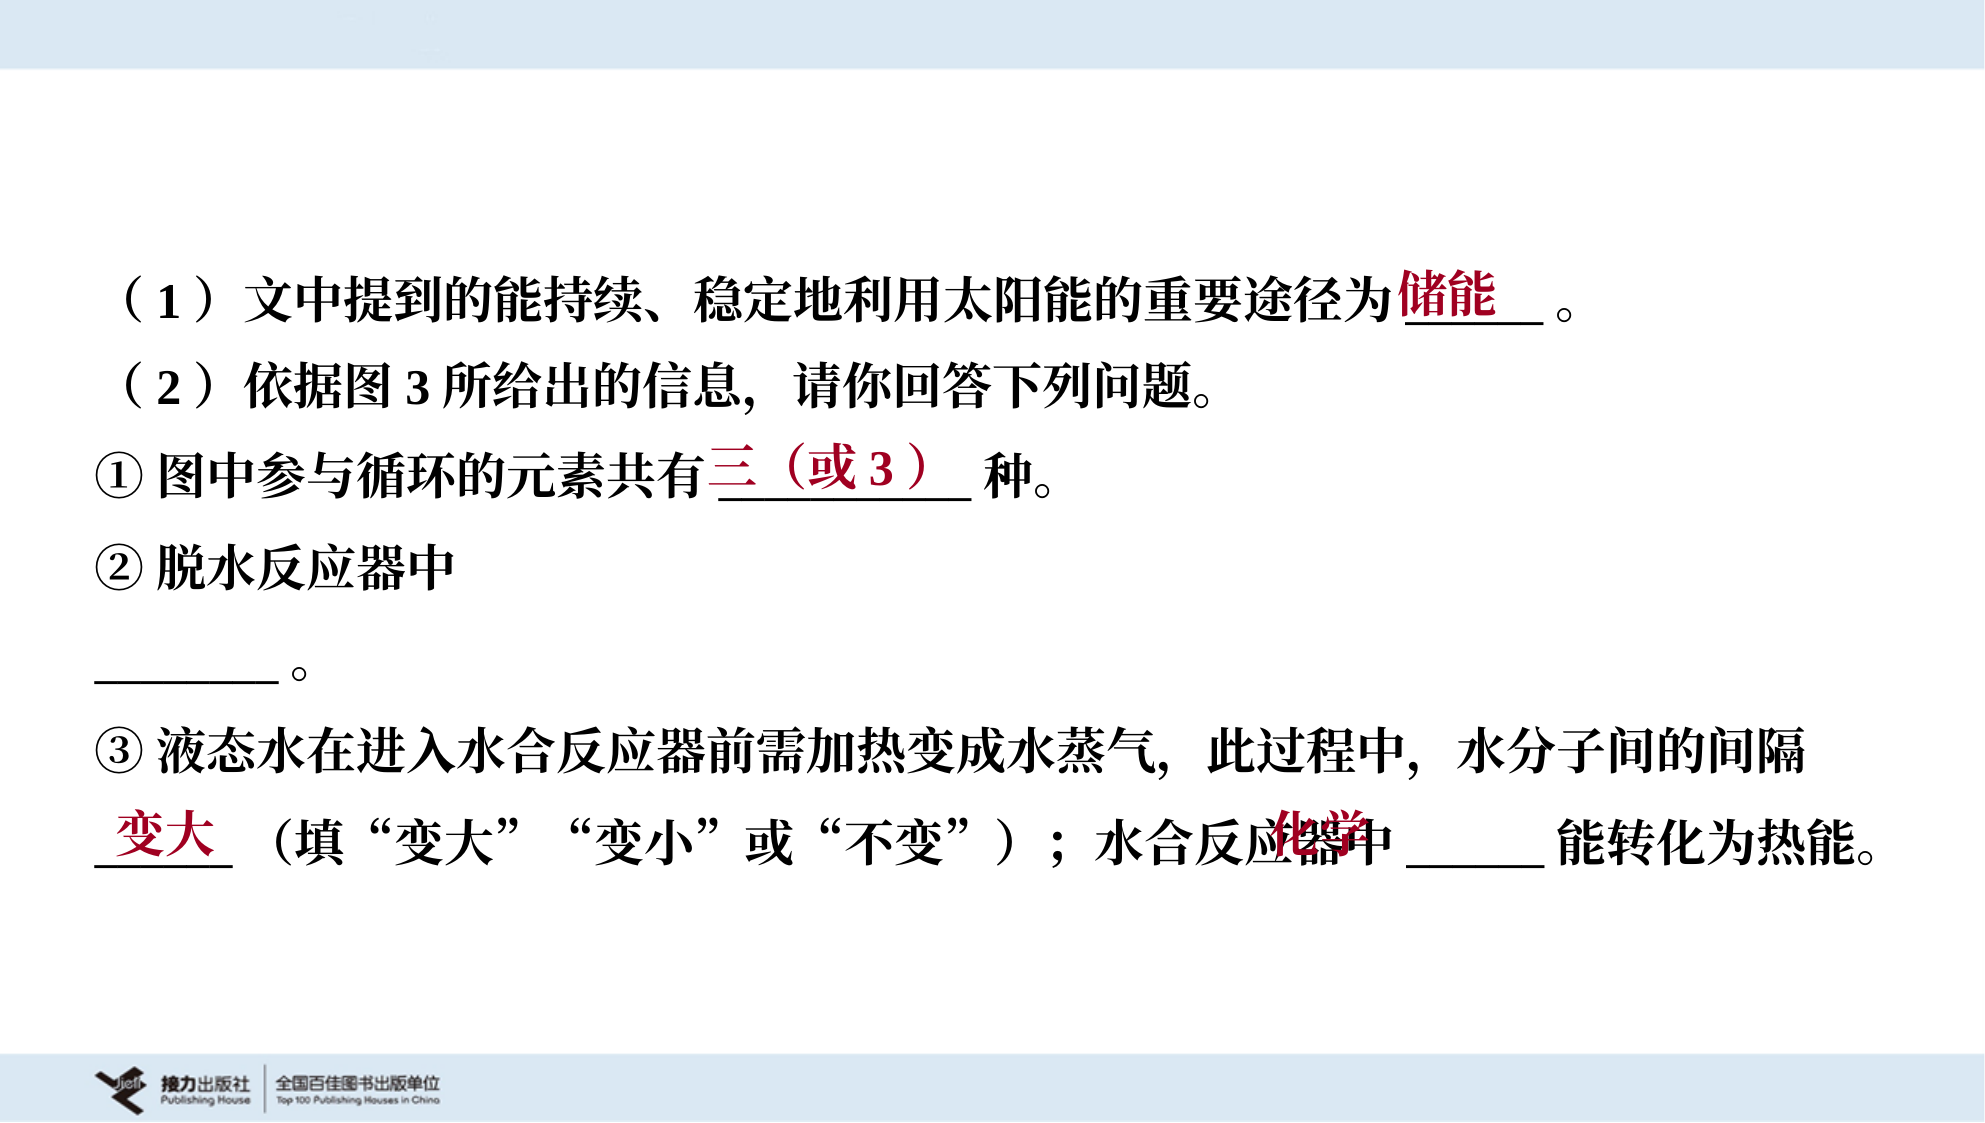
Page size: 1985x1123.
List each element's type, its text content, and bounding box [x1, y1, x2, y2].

text_box 化学 [1251, 774, 1389, 863]
text_box （1）文中提到的能持续、稳定地利用太阳能的重要途径为______。 [94, 241, 1892, 327]
text_box 三（或3） [700, 408, 963, 496]
picture [0, 0, 1985, 1122]
text_box 储能 [1378, 234, 1516, 323]
text_box （2）依据图3所给出的信息，请你回答下列问题。 [94, 327, 1892, 415]
text_box 变大 [97, 774, 234, 863]
